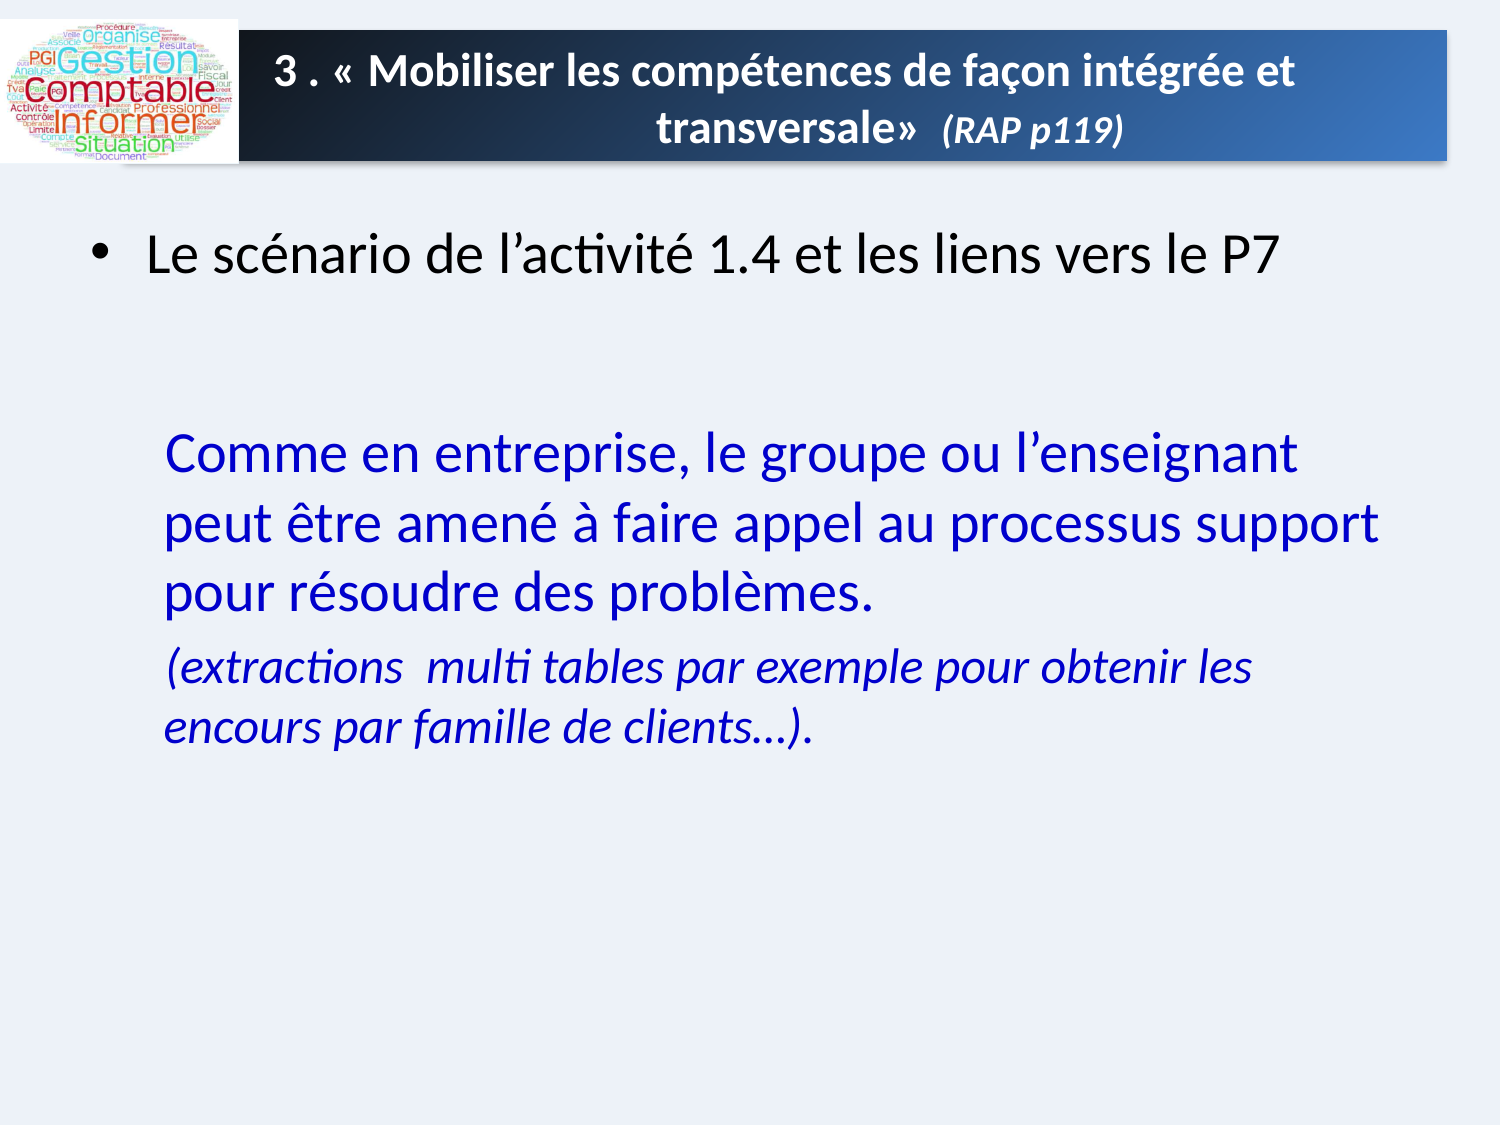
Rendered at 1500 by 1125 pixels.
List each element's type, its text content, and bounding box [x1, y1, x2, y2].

list Le scénario de l’activité 1.4 et les liens vers le P7 Comme en entreprise, le groupe ou l’enseignant peut être amené à faire appel au processus support pour résoudre des problèmes. (extractions multi tables par exemple pour obtenir les encours par famille de clients…). [75, 208, 1425, 1005]
picture [0, 18, 239, 164]
text_box 3 . « Mobiliser les compétences de façon intégrée et transversale» (RAP p119) [244, 30, 1447, 161]
